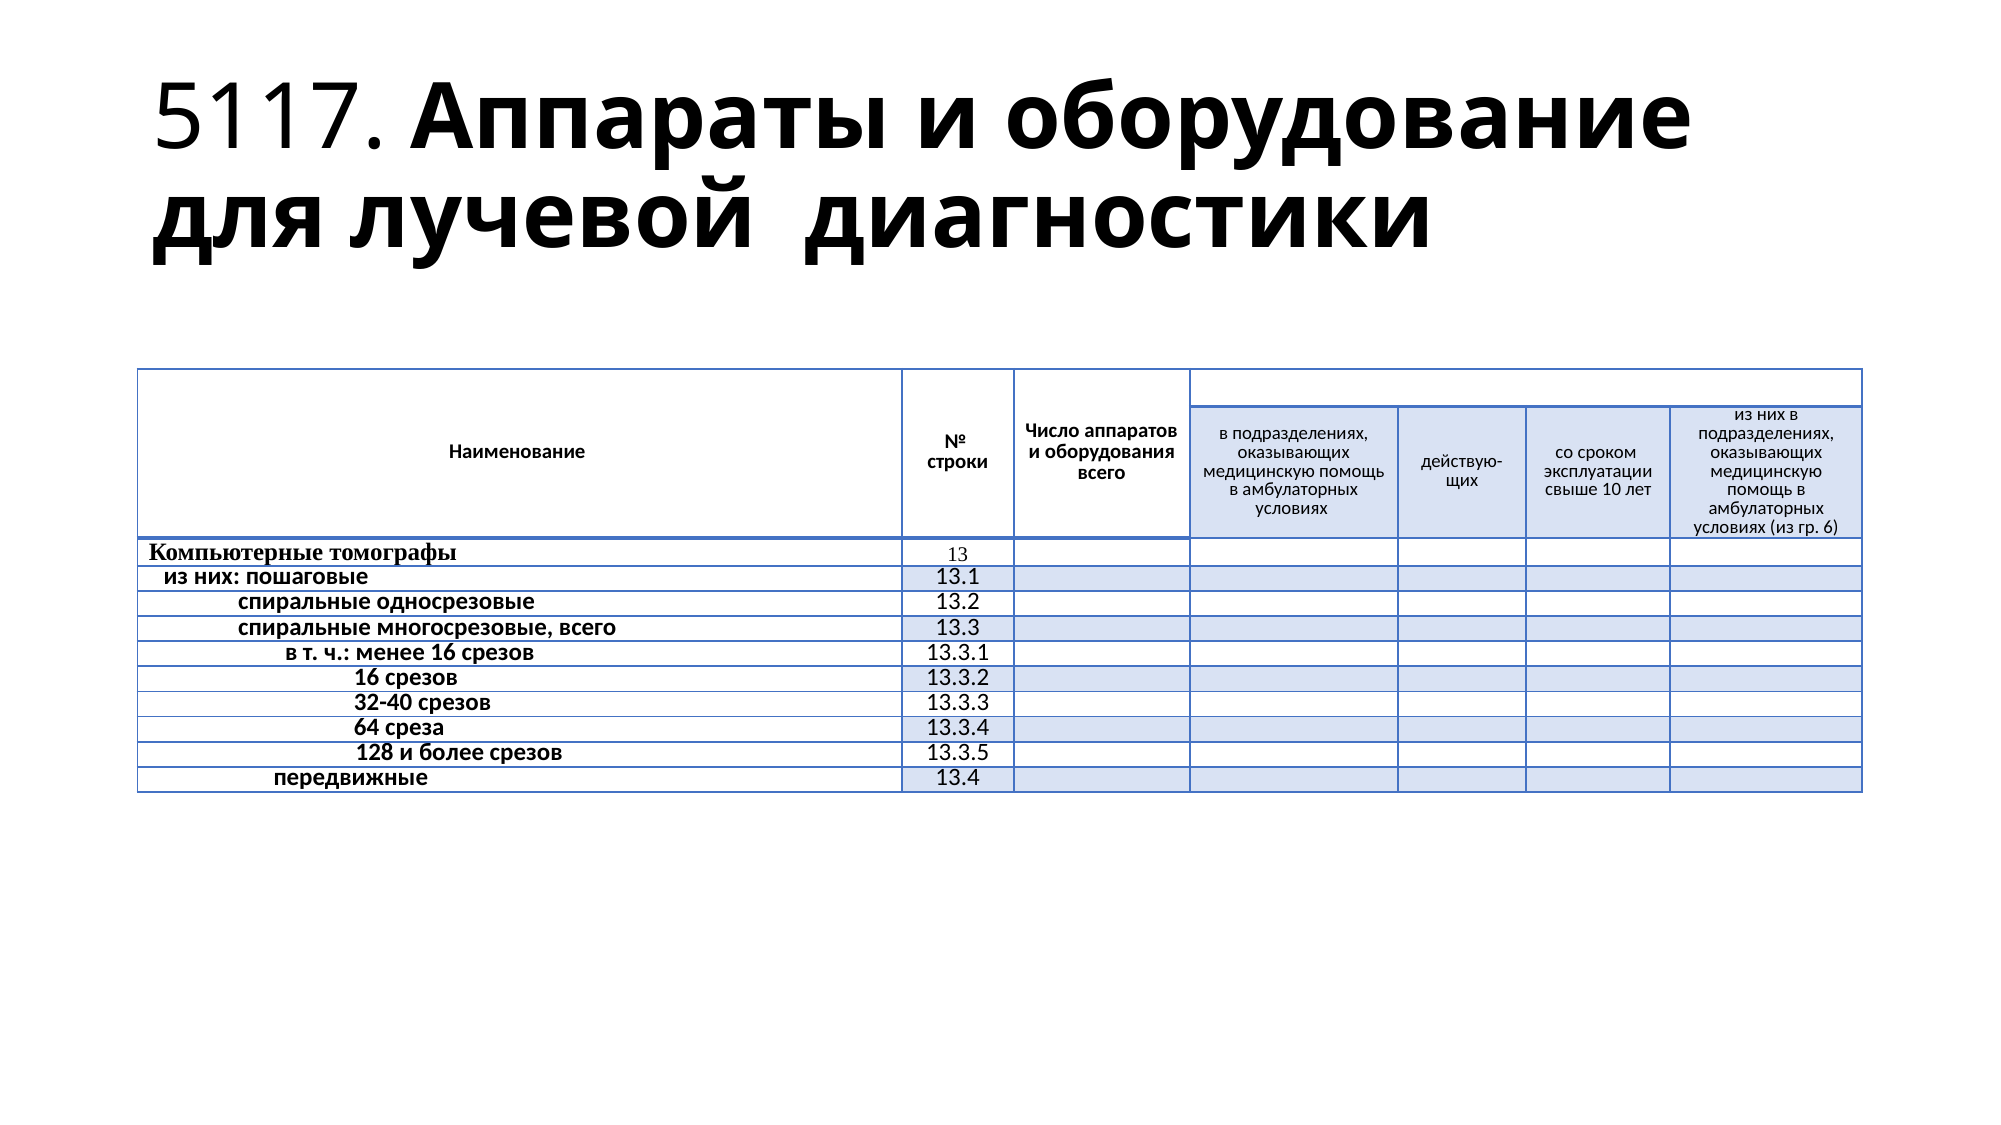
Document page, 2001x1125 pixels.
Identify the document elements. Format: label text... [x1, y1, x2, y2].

table_cell в т. ч.: менее 16 срезов [138, 642, 901, 665]
table_cell [1015, 667, 1189, 691]
table_cell 13.3.1 [903, 642, 1013, 665]
title 5117. Аппараты и оборудование для лучевой диагностики [137, 59, 1863, 278]
table_cell 13.3.5 [903, 743, 1013, 766]
table_cell [1527, 692, 1669, 716]
table_cell [1191, 567, 1397, 590]
table_cell [1527, 743, 1669, 766]
table_cell [1399, 717, 1525, 741]
table_cell [1671, 717, 1861, 741]
table_cell 16 срезов [138, 667, 901, 691]
table_cell [1015, 692, 1189, 716]
table_cell [1527, 768, 1669, 791]
table_cell [1399, 743, 1525, 766]
table_cell 64 среза [138, 717, 901, 741]
table_cell 128 и более срезов [138, 743, 901, 766]
table_cell [1671, 743, 1861, 766]
table_cell [1191, 667, 1397, 691]
table_cell в подразделениях, оказывающих медицинскую помощь в амбулаторных условиях [1191, 408, 1397, 537]
table_cell [1191, 768, 1397, 791]
table_cell [1015, 617, 1189, 640]
table_cell [1191, 743, 1397, 766]
table_cell [1527, 567, 1669, 590]
table_cell [1399, 667, 1525, 691]
table_cell [1399, 768, 1525, 791]
table_cell 13.3 [903, 617, 1013, 640]
table_cell действую-щих [1399, 408, 1525, 537]
table_cell [1527, 642, 1669, 665]
table_cell 13.1 [903, 567, 1013, 590]
table_cell из них в подразделениях, оказывающих медицинскую помощь в амбулаторных условиях (из гр. 6) [1671, 408, 1861, 537]
table_cell [1015, 592, 1189, 615]
table_cell [1399, 642, 1525, 665]
table_cell [1671, 592, 1861, 615]
table_cell [1015, 768, 1189, 791]
table_cell [1399, 692, 1525, 716]
table_cell [1191, 617, 1397, 640]
table_header [1191, 370, 1861, 405]
table_cell [1671, 539, 1861, 565]
table_header Число аппаратов и оборудования всего [1015, 370, 1189, 536]
table_cell [1671, 667, 1861, 691]
table_cell [1191, 642, 1397, 665]
table_cell со сроком эксплуатации свыше 10 лет [1527, 408, 1669, 537]
table_cell 13 [903, 540, 1013, 565]
table_cell [1191, 717, 1397, 741]
table_cell [1015, 567, 1189, 590]
table_cell [1399, 567, 1525, 590]
table_cell [1015, 743, 1189, 766]
table_cell [1671, 768, 1861, 791]
table_header № строки [903, 370, 1013, 536]
table_cell [1527, 592, 1669, 615]
table_cell [1015, 642, 1189, 665]
table_header Наименование [138, 370, 901, 536]
table_cell из них: пошаговые [138, 567, 901, 590]
table_cell 13.3.3 [903, 692, 1013, 716]
table_cell [1191, 692, 1397, 716]
table_cell спиральные односрезовые [138, 592, 901, 615]
table_cell [1671, 617, 1861, 640]
table_cell 32-40 срезов [138, 692, 901, 716]
table_cell [1015, 717, 1189, 741]
table_cell передвижные [138, 768, 901, 791]
table_cell [1191, 592, 1397, 615]
table_cell спиральные многосрезовые, всего [138, 617, 901, 640]
table_cell [1015, 540, 1189, 565]
table_cell [1671, 642, 1861, 665]
table_cell 13.3.4 [903, 717, 1013, 741]
table_cell [1527, 717, 1669, 741]
table_cell [1527, 667, 1669, 691]
table_cell 13.2 [903, 592, 1013, 615]
table_cell Компьютерные томографы [138, 540, 901, 565]
table_cell [1671, 567, 1861, 590]
table_cell [1671, 692, 1861, 716]
table_cell [1399, 617, 1525, 640]
table_cell 13.4 [903, 768, 1013, 791]
table_cell [1191, 539, 1397, 565]
table_cell [1527, 539, 1669, 565]
table_cell [1527, 617, 1669, 640]
table_cell 13.3.2 [903, 667, 1013, 691]
table_cell [1399, 539, 1525, 565]
table_cell [1399, 592, 1525, 615]
